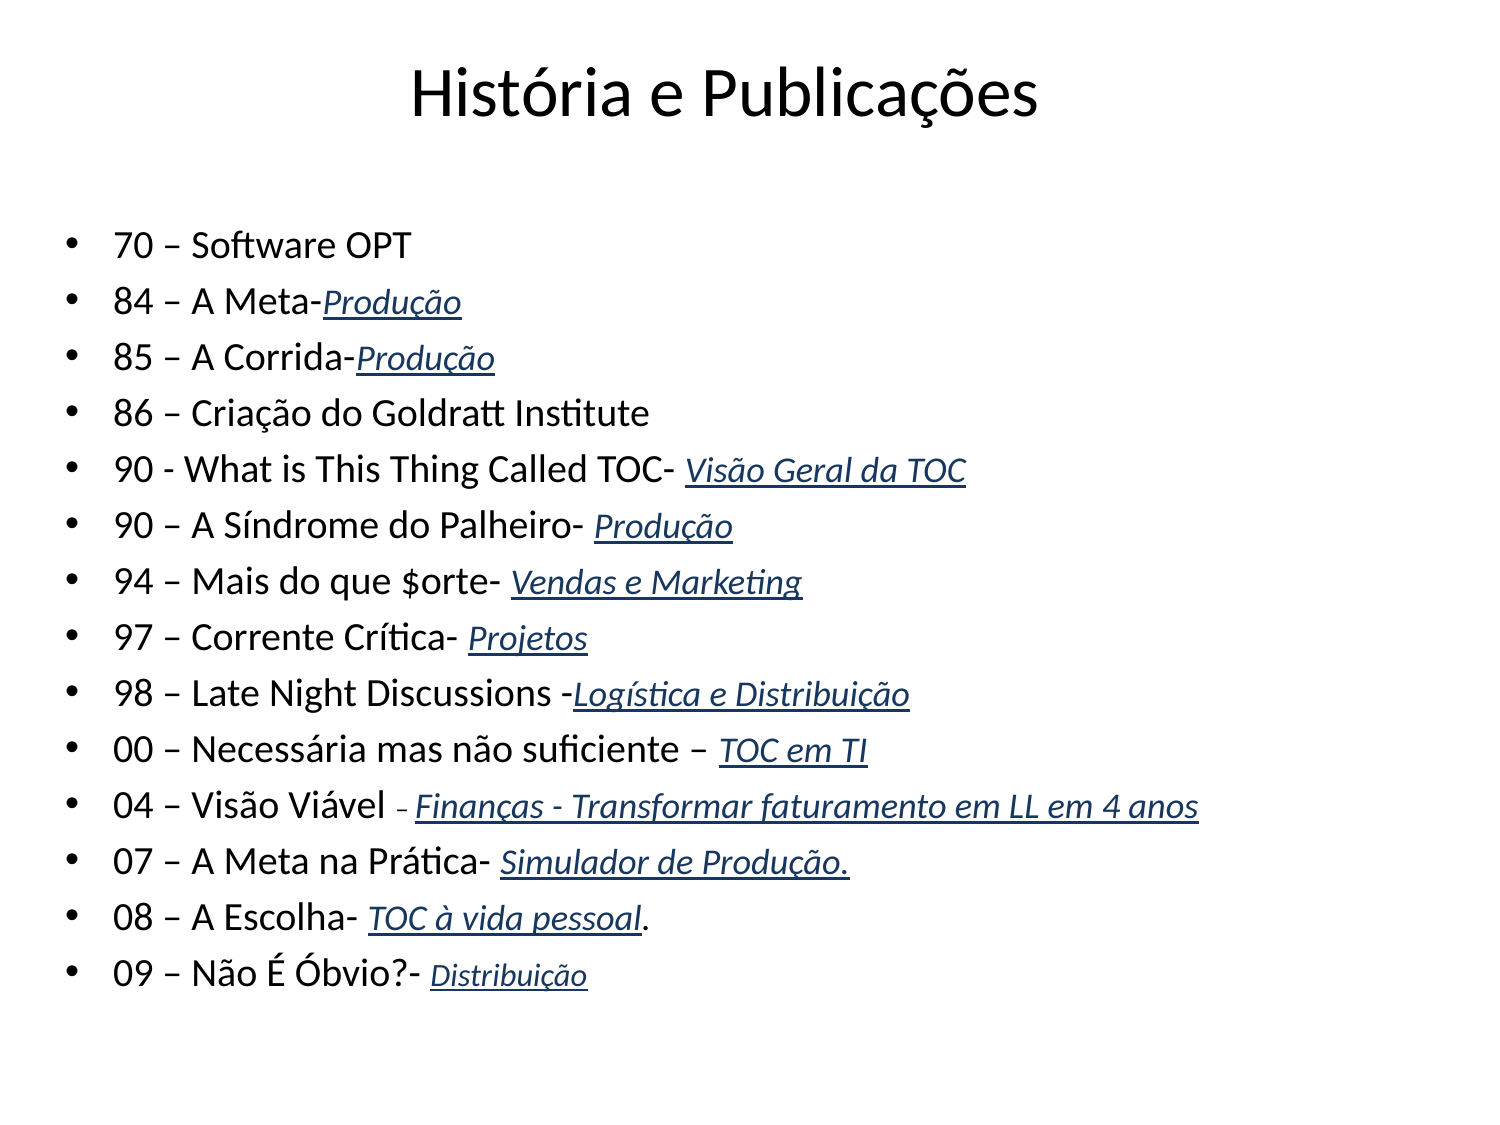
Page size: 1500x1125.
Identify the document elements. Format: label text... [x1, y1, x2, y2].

list História e Publicações 70 – Software OPT 84 – A Meta-Produção 85 – A Corrida-Produção 86 – Criação do Goldratt Institute 90 - What is This Thing Called TOC- Visão Geral da TOC 90 – A Síndrome do Palheiro- Produção 94 – Mais do que $orte- Vendas e Marketing 97 – Corrente Crítica- Projetos 98 – Late Night Discussions -Logística e Distribuição 00 – Necessária mas não suficiente – TOC em TI 04 – Visão Viável – Finanças - Transformar faturamento em LL em 4 anos 07 – A Meta na Prática- Simulador de Produção. 08 – A Escolha- TOC à vida pessoal. 09 – Não É Óbvio?- Distribuição [50, 37, 1400, 1013]
